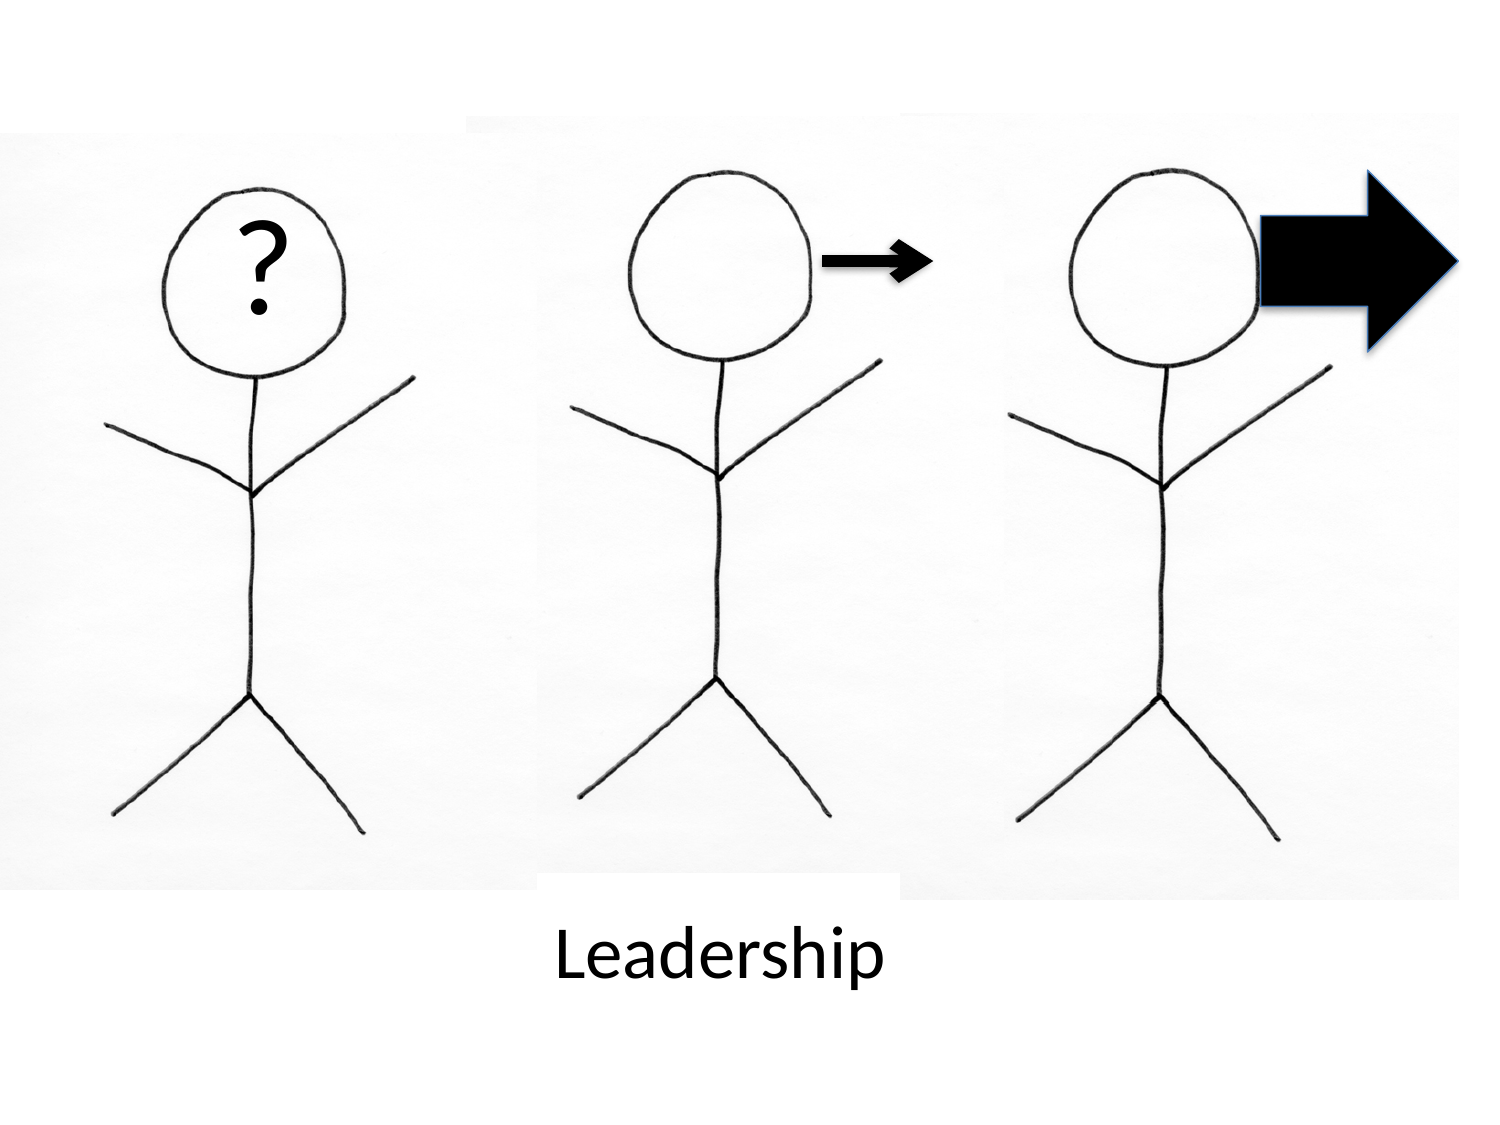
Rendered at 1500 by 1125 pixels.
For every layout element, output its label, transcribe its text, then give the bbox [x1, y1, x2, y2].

text_box Leadership [539, 895, 901, 1001]
picture [0, 113, 1459, 900]
